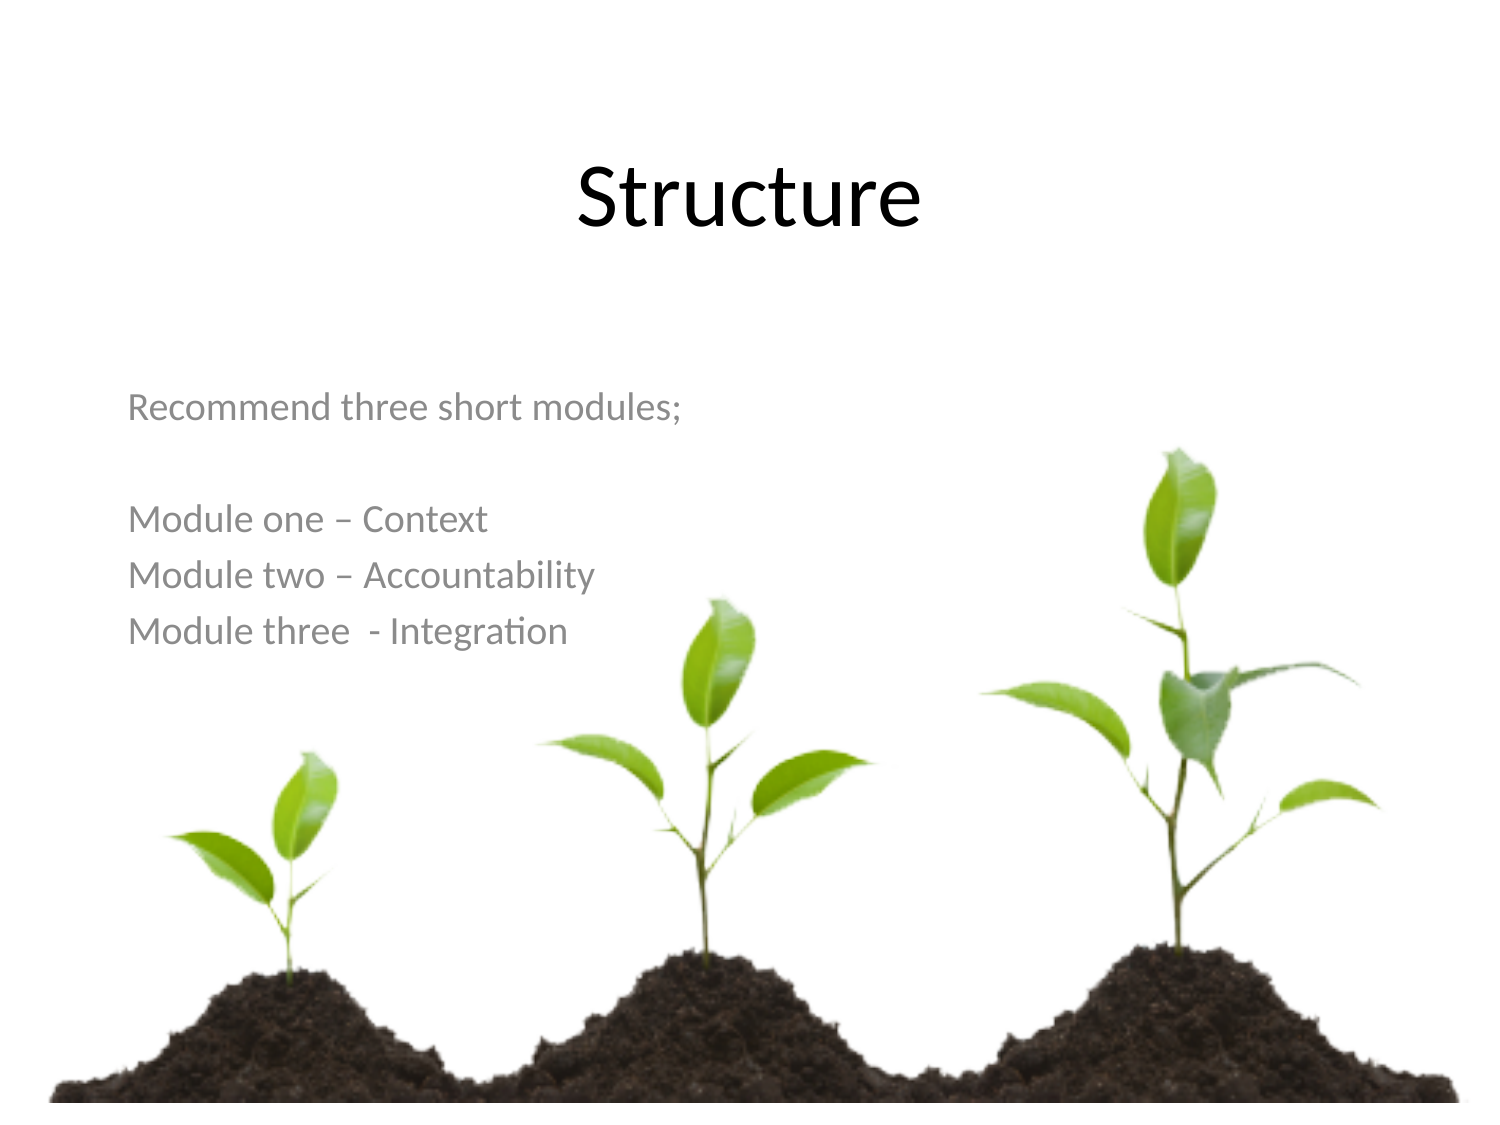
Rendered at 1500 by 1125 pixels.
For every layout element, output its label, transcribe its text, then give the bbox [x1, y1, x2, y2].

title Structure [112, 68, 1388, 308]
picture [0, 309, 1500, 1103]
